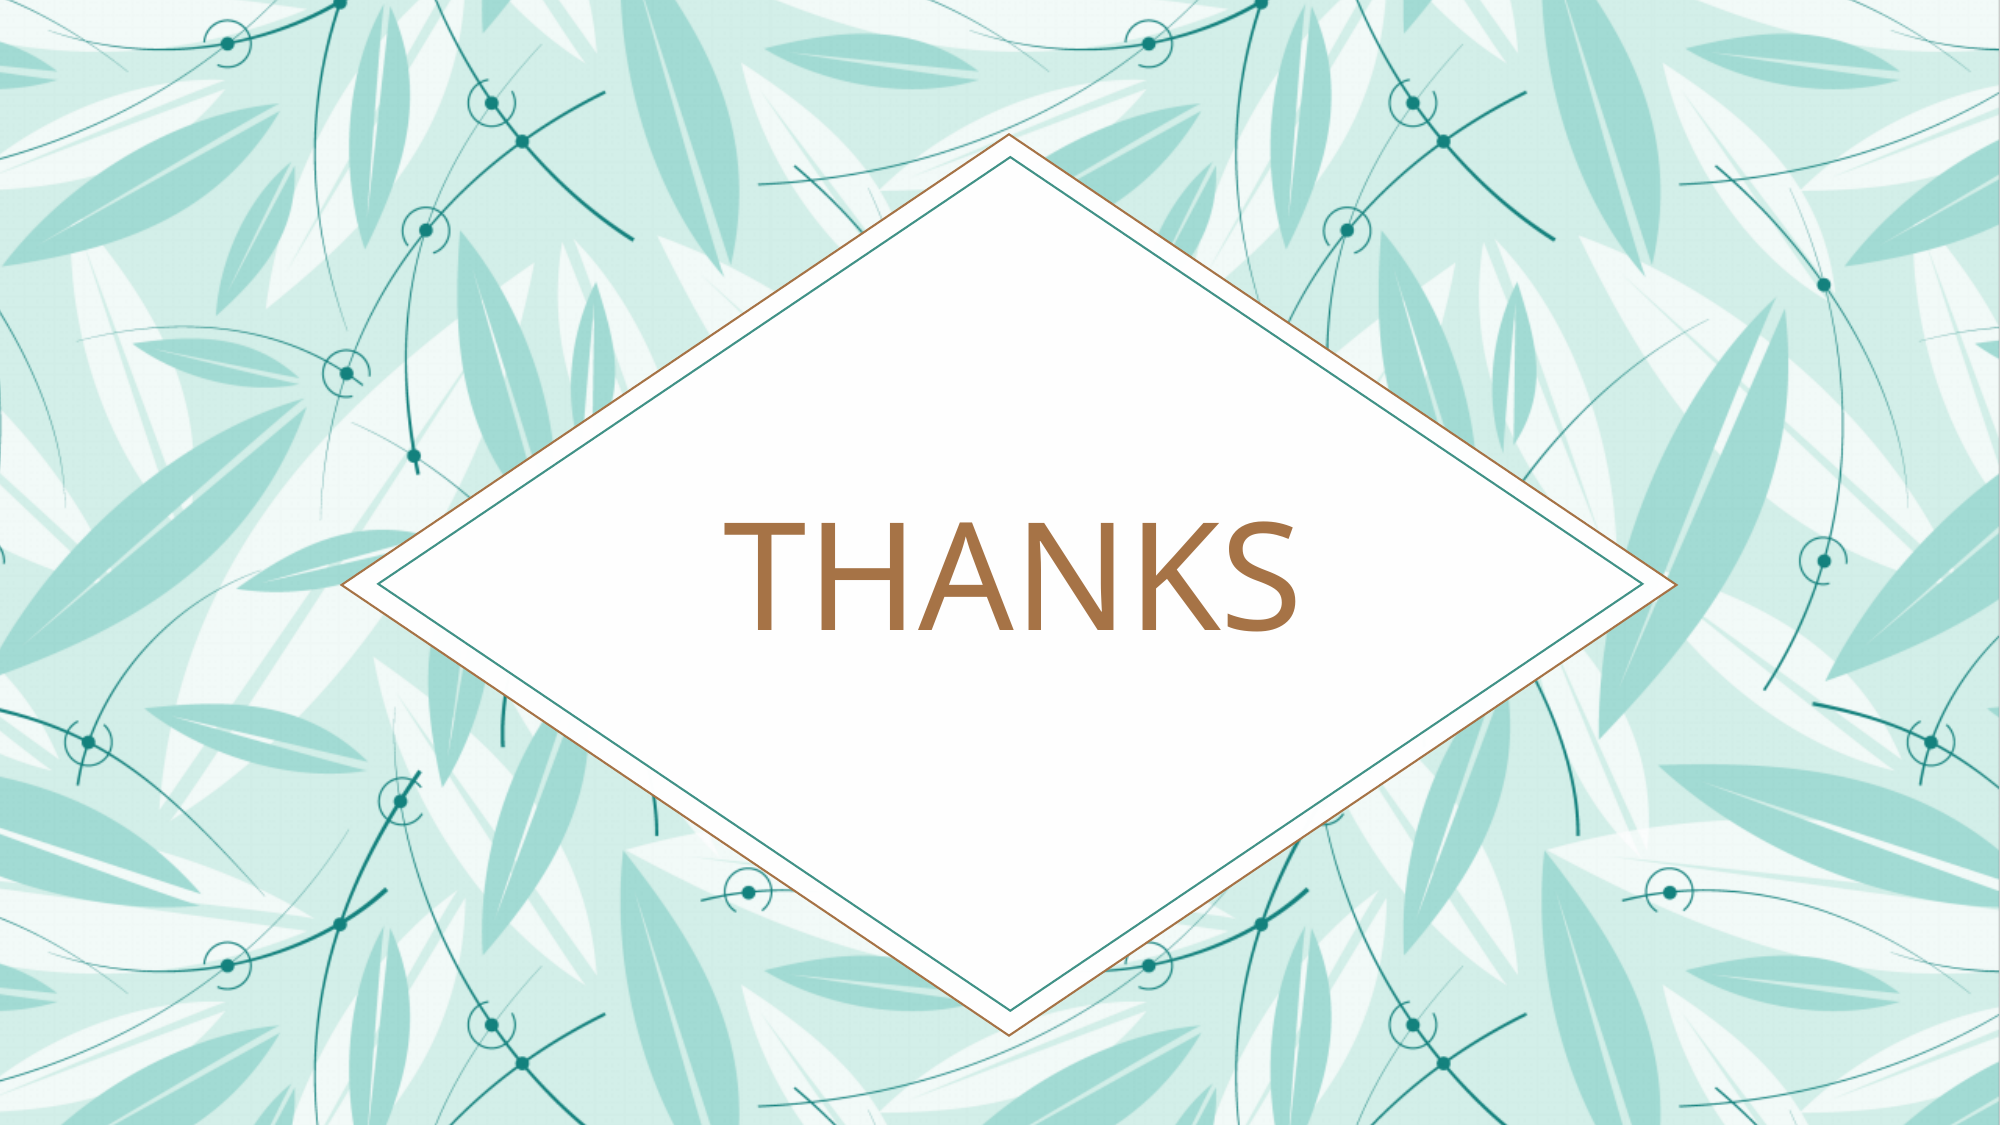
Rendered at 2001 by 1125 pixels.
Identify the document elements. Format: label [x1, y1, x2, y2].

text_box [341, 134, 1677, 1036]
picture [0, 0, 2001, 1125]
